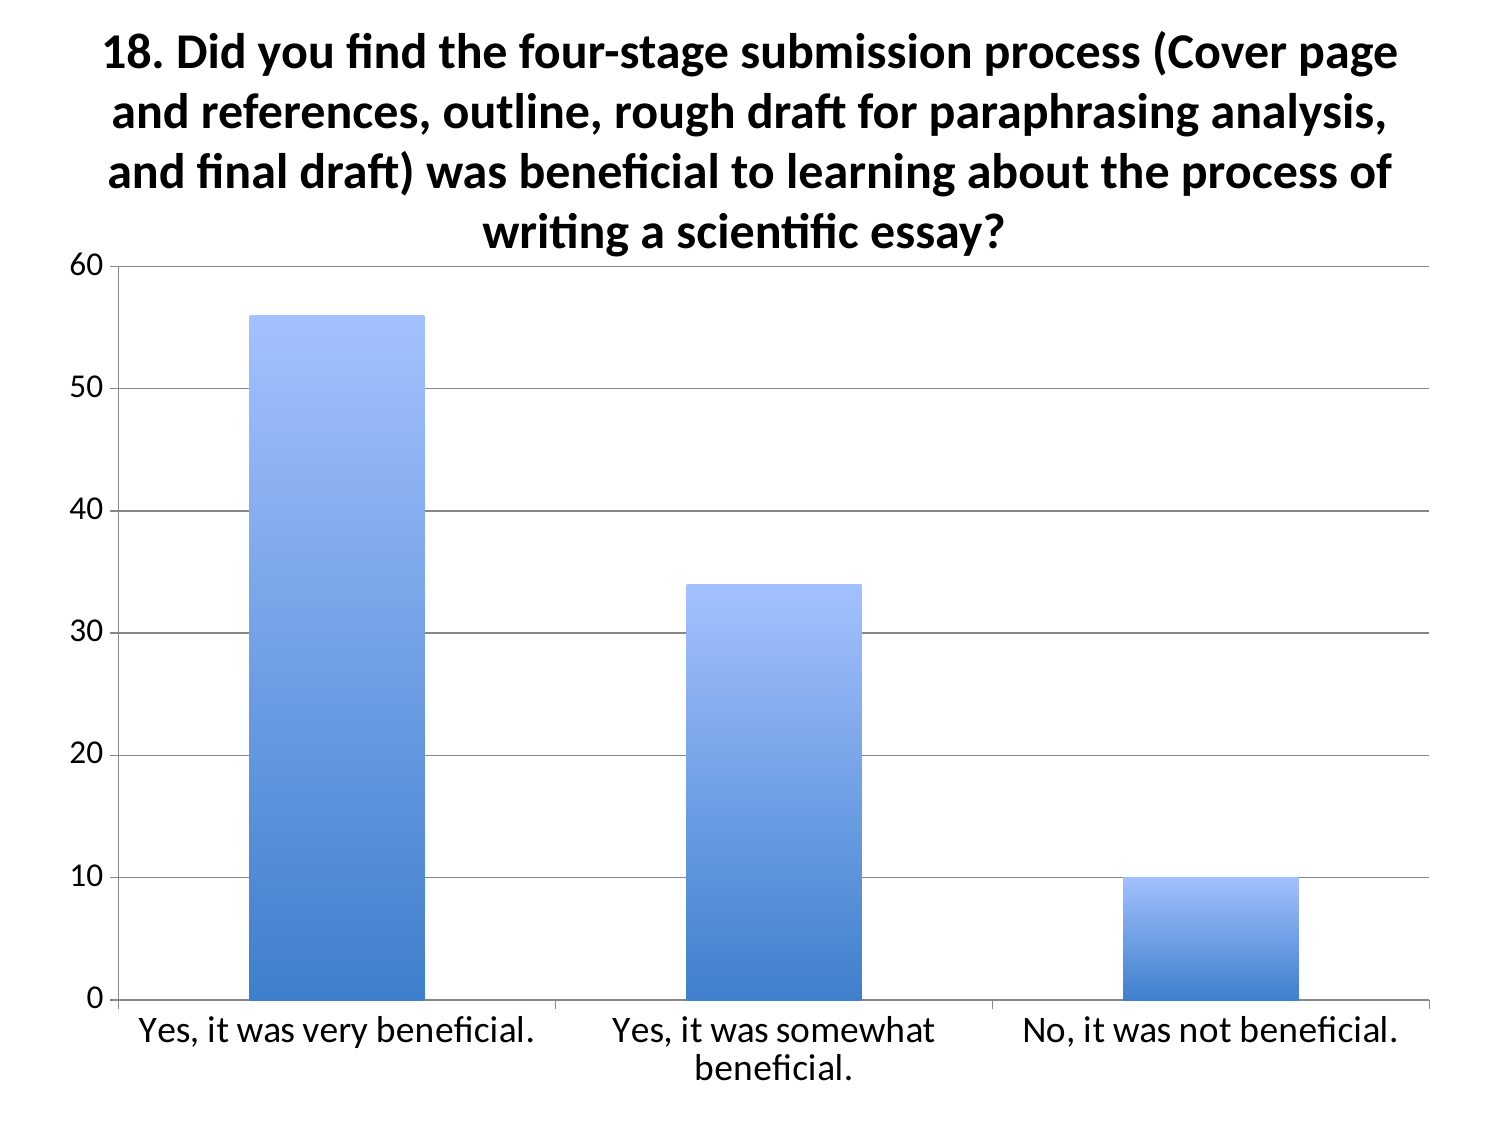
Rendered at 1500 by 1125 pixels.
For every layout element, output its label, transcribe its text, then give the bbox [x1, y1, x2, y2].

title 18. Did you find the four-stage submission process (Cover page and references, outline, rough draft for paraphrasing analysis, and final draft) was beneficial to learning about the process of writing a scientific essay? [75, 45, 1425, 230]
chart [40, 232, 1458, 1108]
